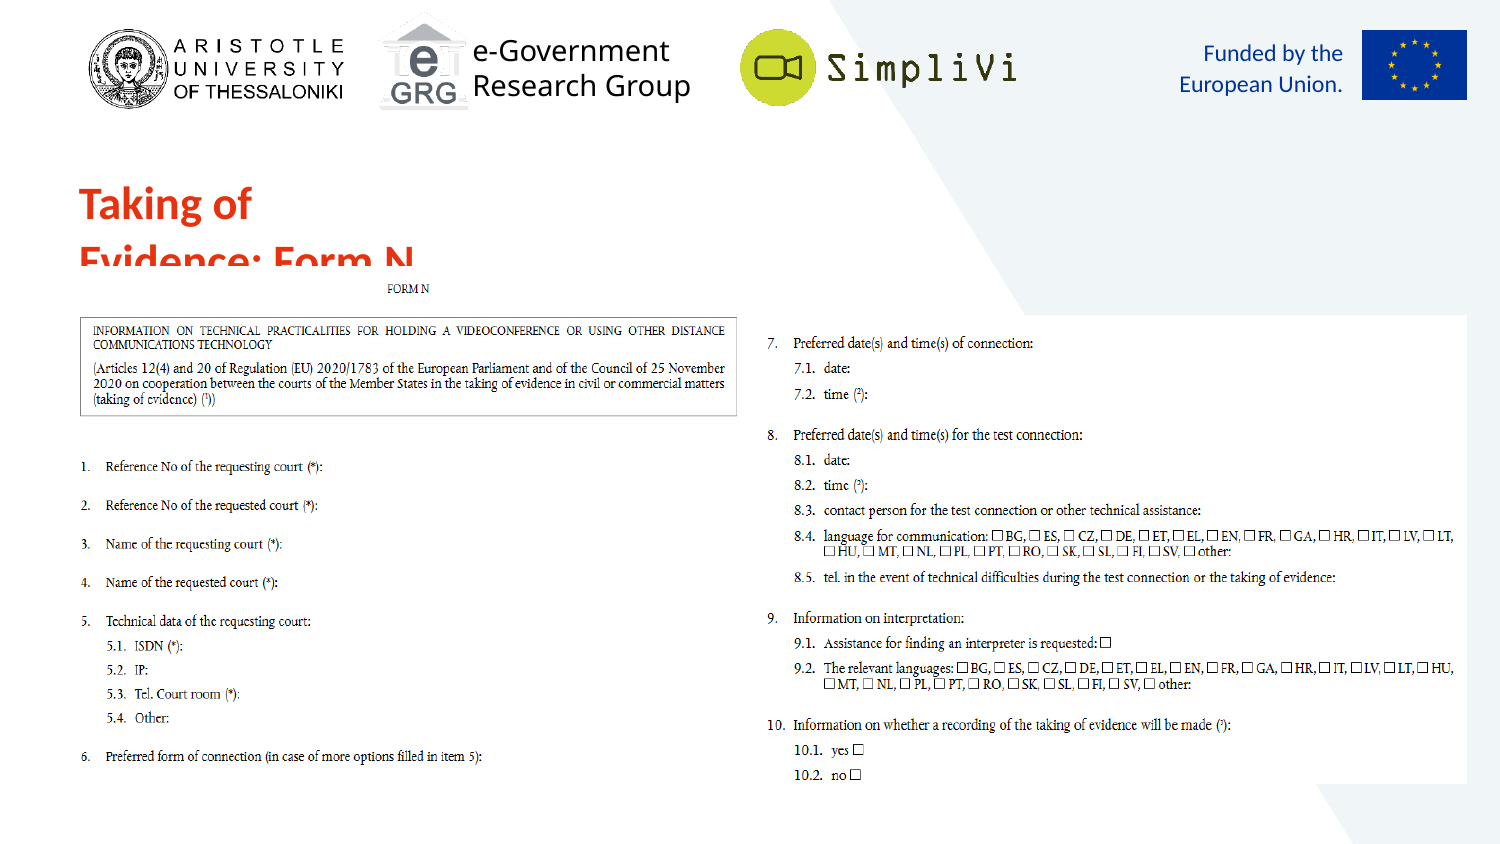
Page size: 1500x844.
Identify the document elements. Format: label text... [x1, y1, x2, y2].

title Taking of Evidence: Form N [79, 170, 437, 263]
picture [0, 0, 1500, 844]
